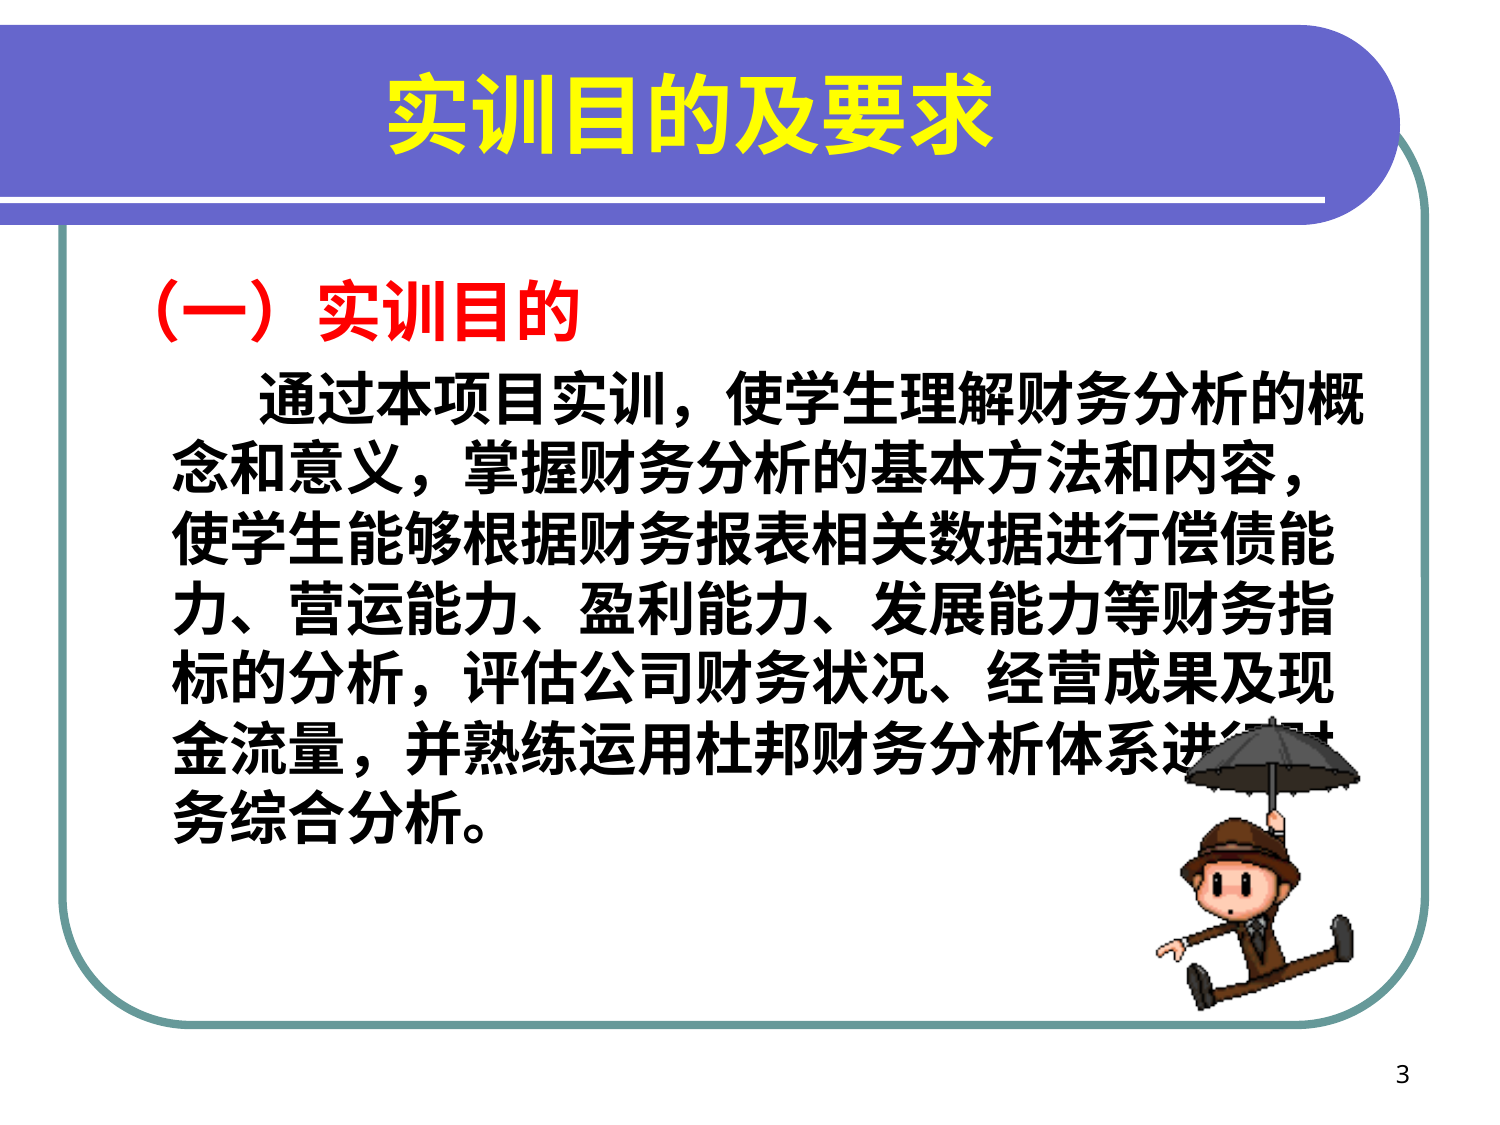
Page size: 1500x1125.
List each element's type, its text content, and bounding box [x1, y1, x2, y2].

picture [1098, 701, 1426, 1026]
title 实训目的及要求 [31, 37, 1348, 188]
slide_number 3 [1074, 1024, 1426, 1101]
list （一）实训目的 通过本项目实训，使学生理解财务分析的概念和意义，掌握财务分析的基本方法和内容，使学生能够根据财务报表相关数据进行偿债能力、营运能力、盈利能力、发展能力等财务指标的分析，评估公司财务状况、经营成果及现金流量，并熟练运用杜邦财务分析体系进行财务综合分析。 [99, 262, 1401, 988]
